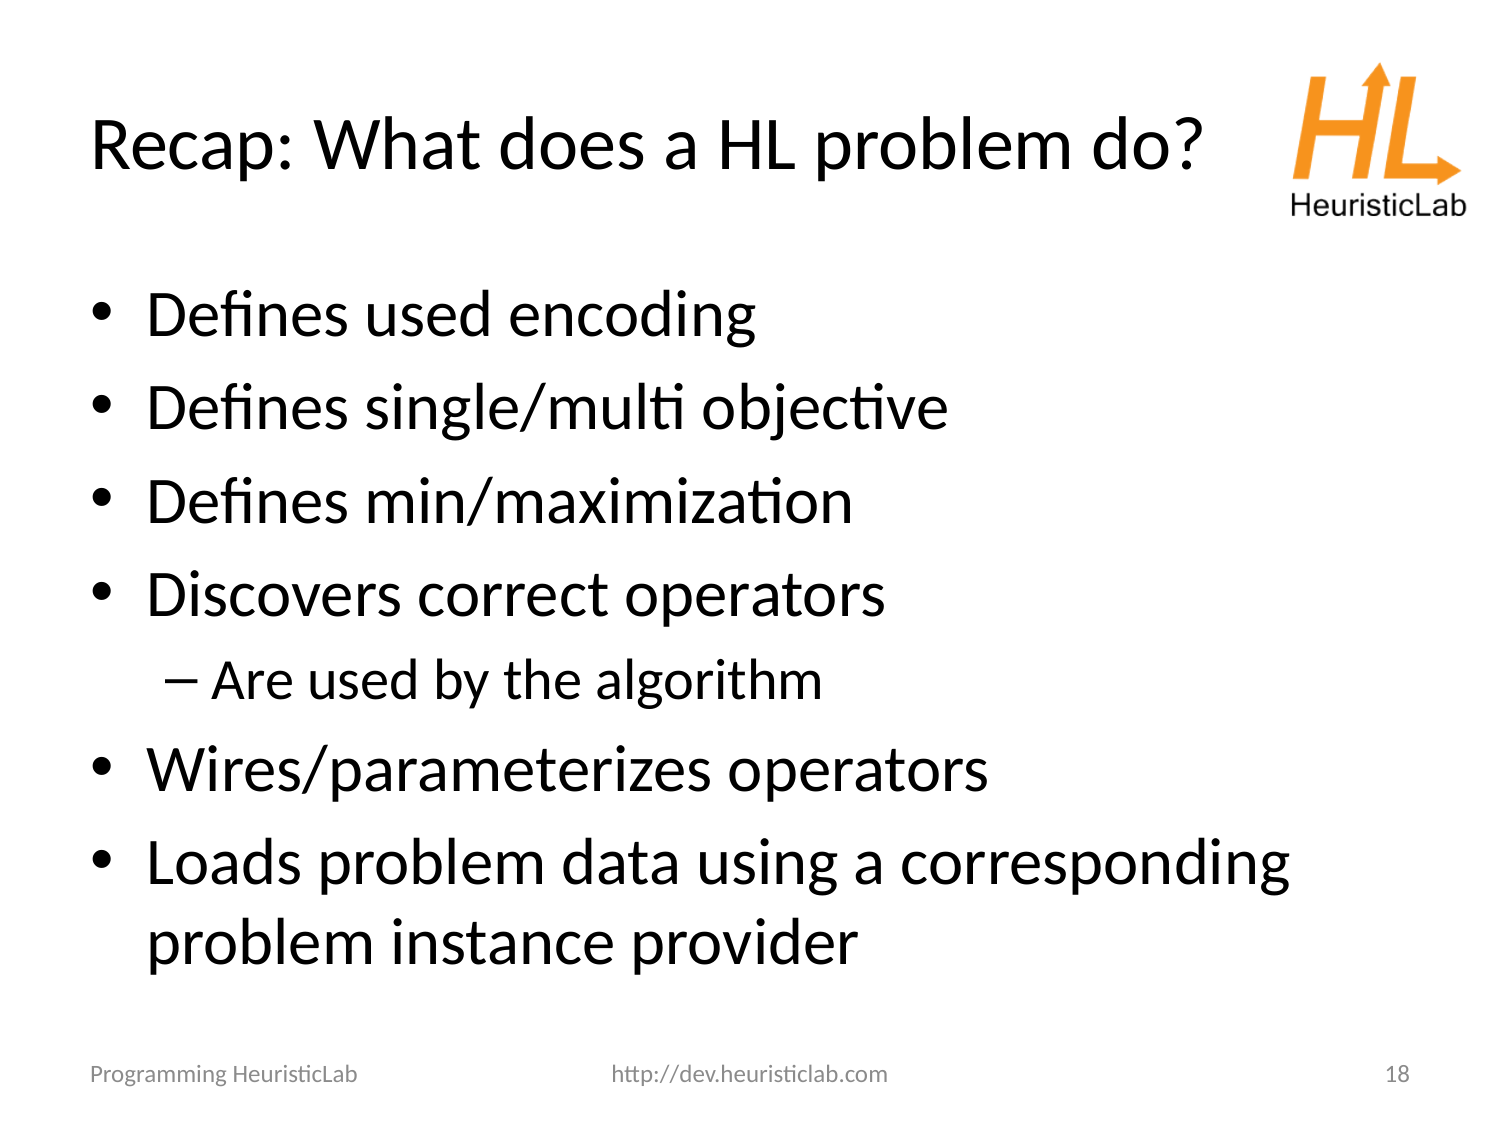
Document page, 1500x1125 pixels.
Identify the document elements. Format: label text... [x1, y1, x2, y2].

slide_number 18 [1074, 1042, 1425, 1103]
title Recap: What does a HL problem do? [75, 45, 1282, 233]
footer http://dev.heuristiclab.com [512, 1042, 988, 1103]
slide_number Programming HeuristicLab [75, 1042, 425, 1103]
picture [1281, 27, 1474, 244]
list Defines used encoding Defines single/multi objective Defines min/maximization Discovers correct operators Are used by the algorithm Wires/parameterizes operators Loads problem data using a corresponding problem instance provider [75, 262, 1425, 1005]
